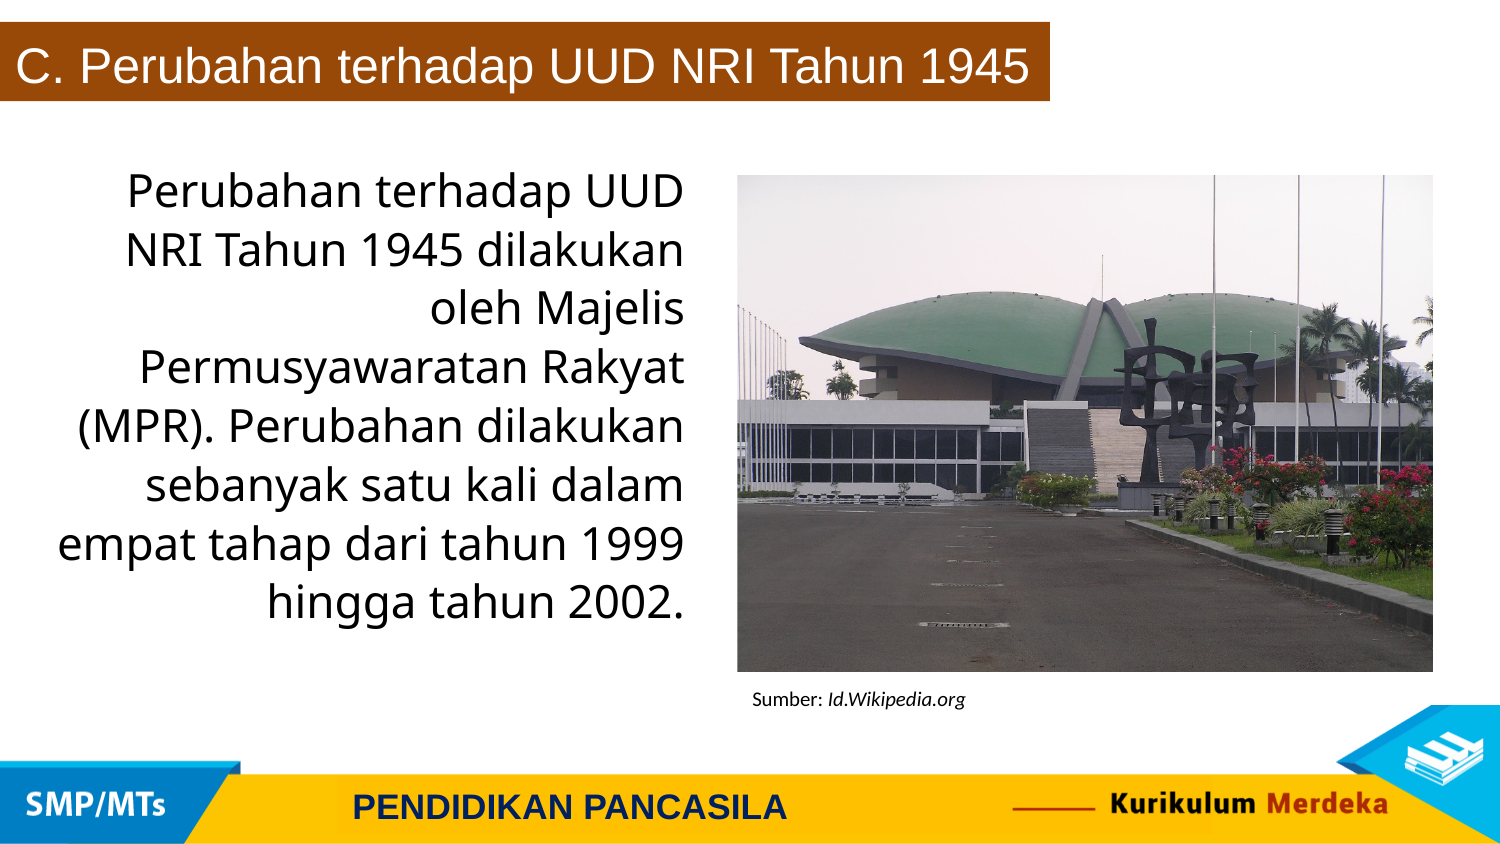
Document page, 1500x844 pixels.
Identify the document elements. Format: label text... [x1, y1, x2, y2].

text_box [0, 705, 1500, 844]
text_box Sumber: Id.Wikipedia.org [737, 679, 988, 704]
text_box C. Perubahan terhadap UUD NRI Tahun 1945 [0, 20, 1052, 103]
text_box Perubahan terhadap UUD NRI Tahun 1945 dilakukan oleh Majelis Permusyawaratan Rakyat (MPR). Perubahan dilakukan sebanyak satu kali dalam empat tahap dari tahun 1999 hingga tahun 2002. [0, 150, 700, 636]
picture [737, 175, 1434, 672]
